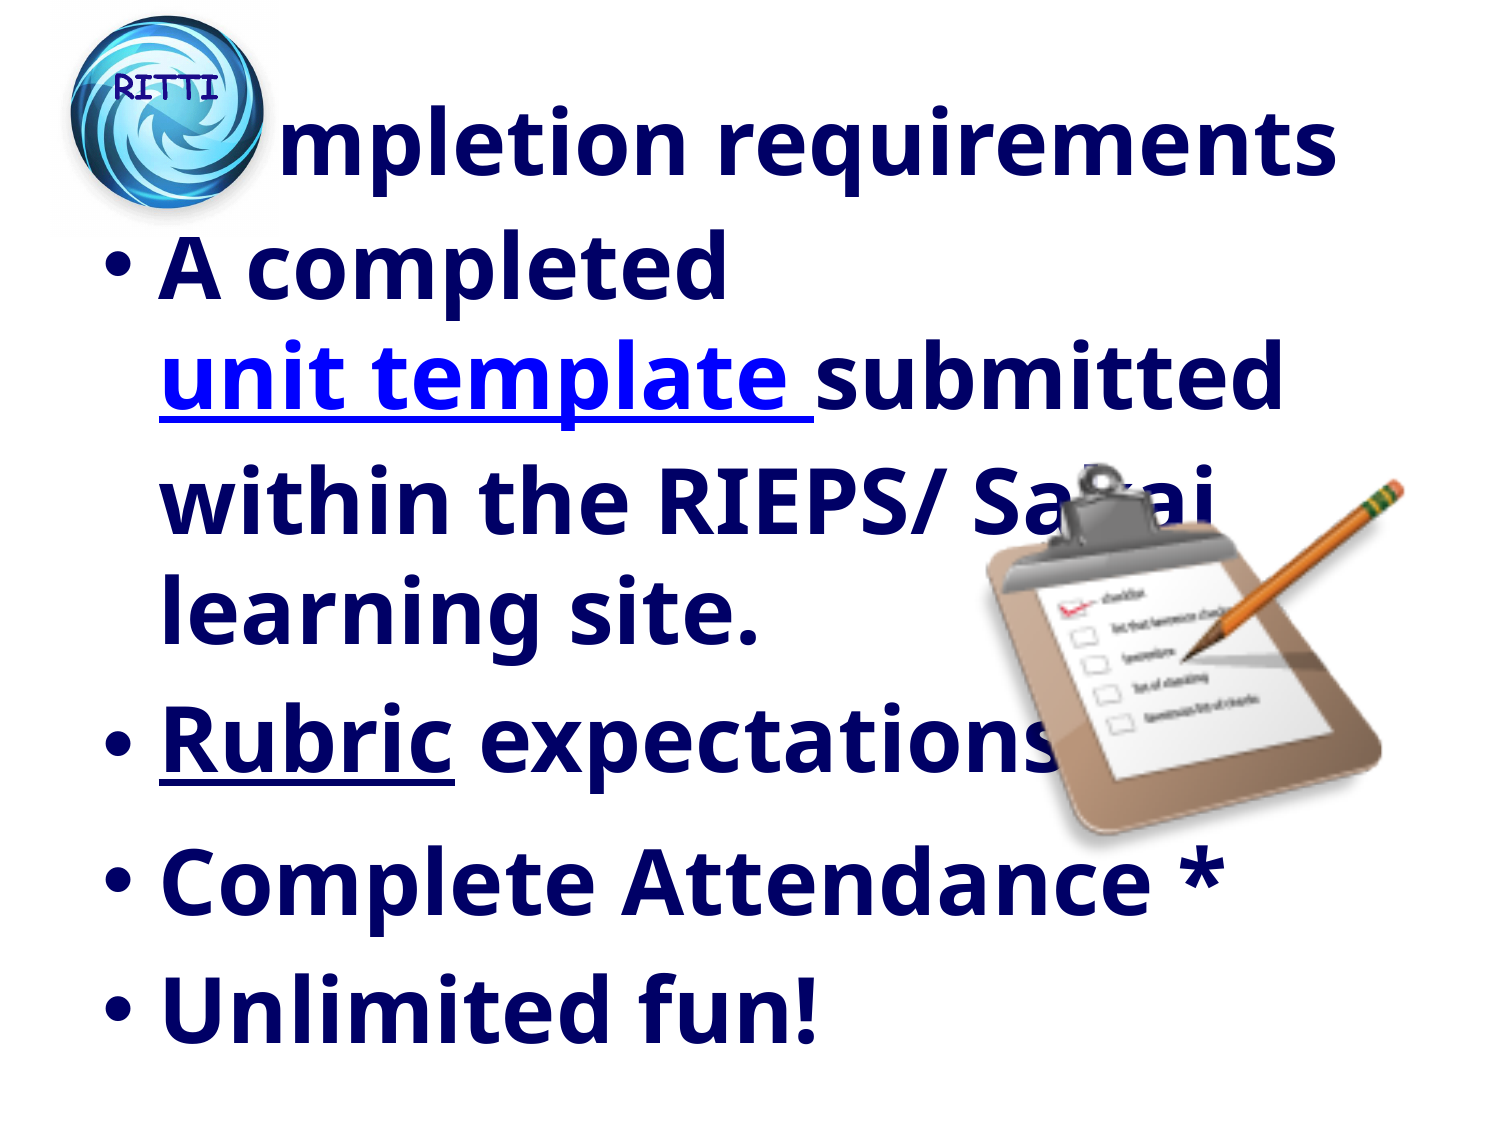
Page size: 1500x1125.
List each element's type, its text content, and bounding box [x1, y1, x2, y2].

picture [49, 0, 279, 237]
list A completed unit template submitted within the RIEPS/ Sakai learning site. Rubric expectations Complete Attendance * Unlimited fun! [87, 200, 1438, 1013]
picture [962, 412, 1426, 876]
title Completion requirements [282, 45, 1425, 200]
